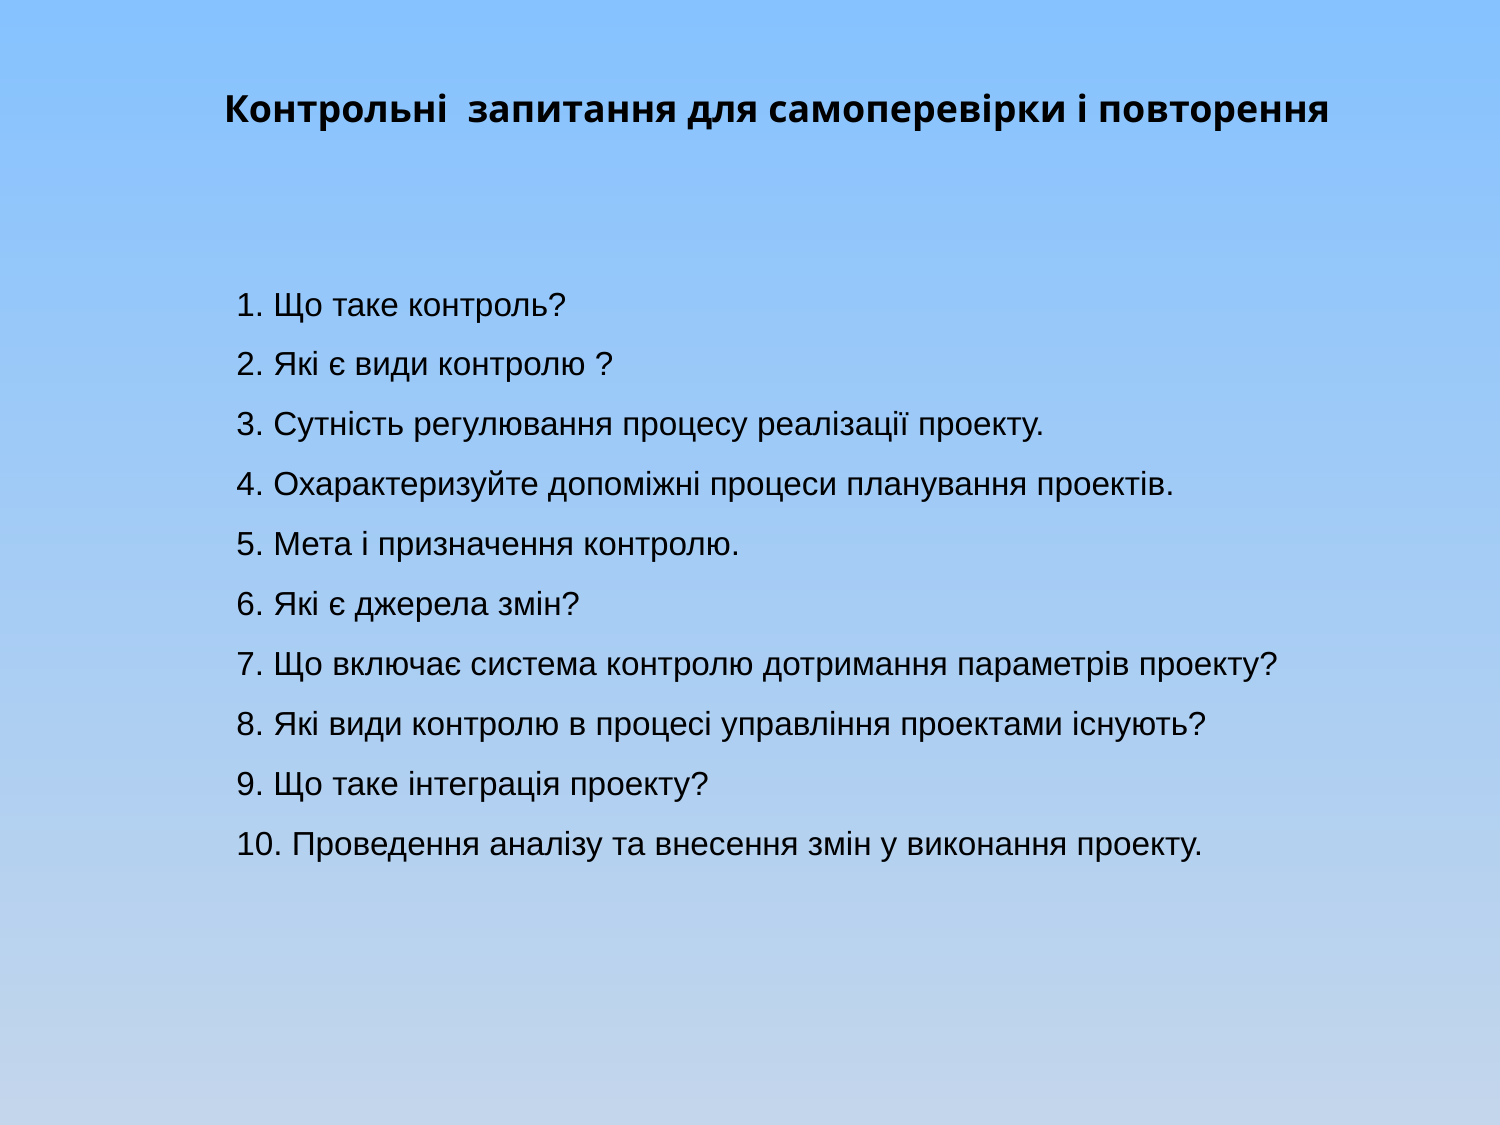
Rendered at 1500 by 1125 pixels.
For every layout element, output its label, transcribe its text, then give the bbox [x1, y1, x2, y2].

text_box Контрольні запитання для самоперевірки і повторення [209, 78, 1347, 138]
text_box 1. Що таке контроль? 2. Які є види контролю ? 3. Сутність регулювання процесу реалізації проекту. 4. Охарактеризуйте допоміжні процеси планування проектів. 5. Мета і призначення контролю. 6. Які є джерела змін? 7. Що включає система контролю дотримання параметрів проекту? 8. Які види контролю в процесі управління проектами існують? 9. Що таке інтеграція проекту? 10. Проведення аналізу та внесення змін у виконання проекту. [147, 255, 1435, 869]
